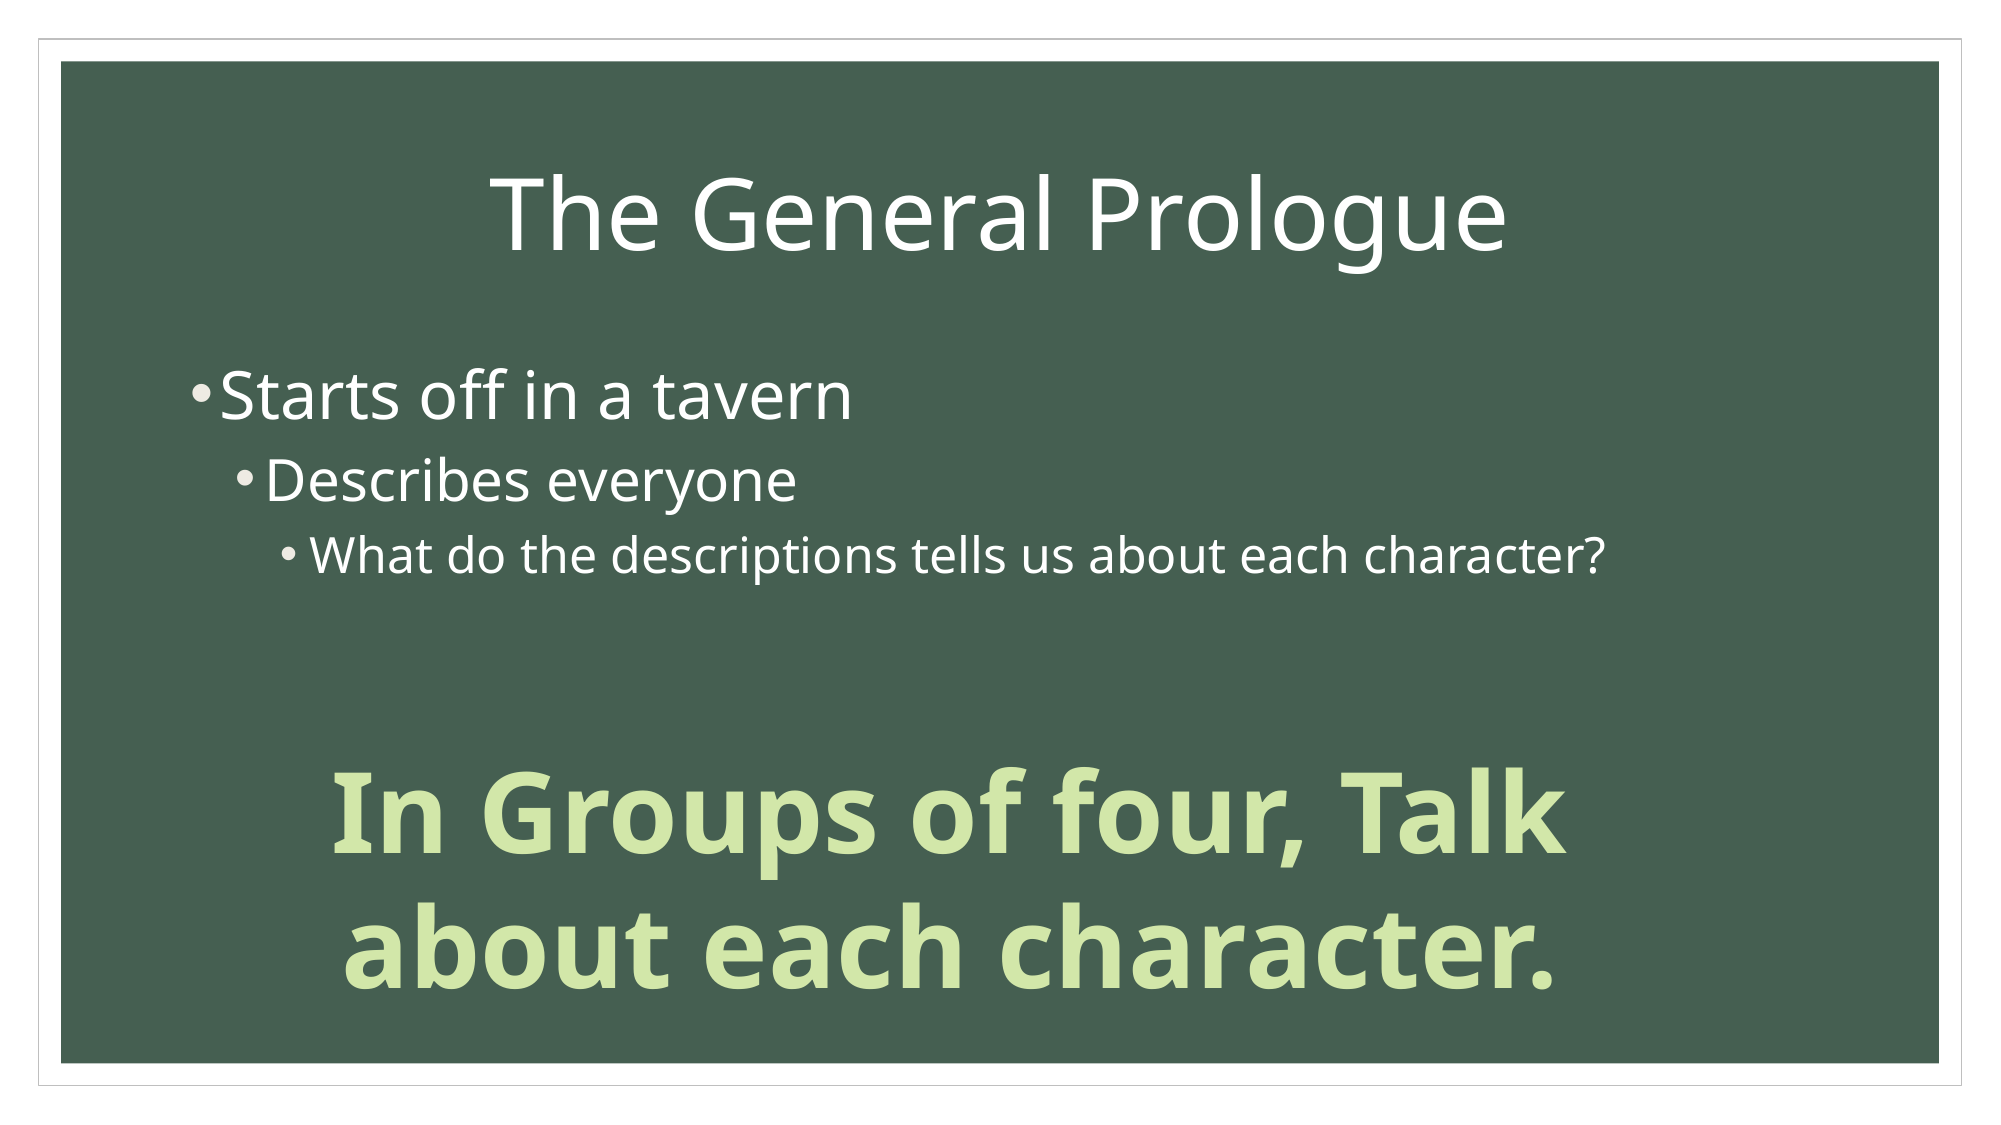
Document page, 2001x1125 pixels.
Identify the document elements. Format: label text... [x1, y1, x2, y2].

list Starts off in a tavern Describes everyone What do the descriptions tells us about each character? [174, 345, 1825, 990]
title The General Prologue [174, 105, 1825, 331]
text_box In Groups of four, Talk about each character. [235, 733, 1665, 1018]
